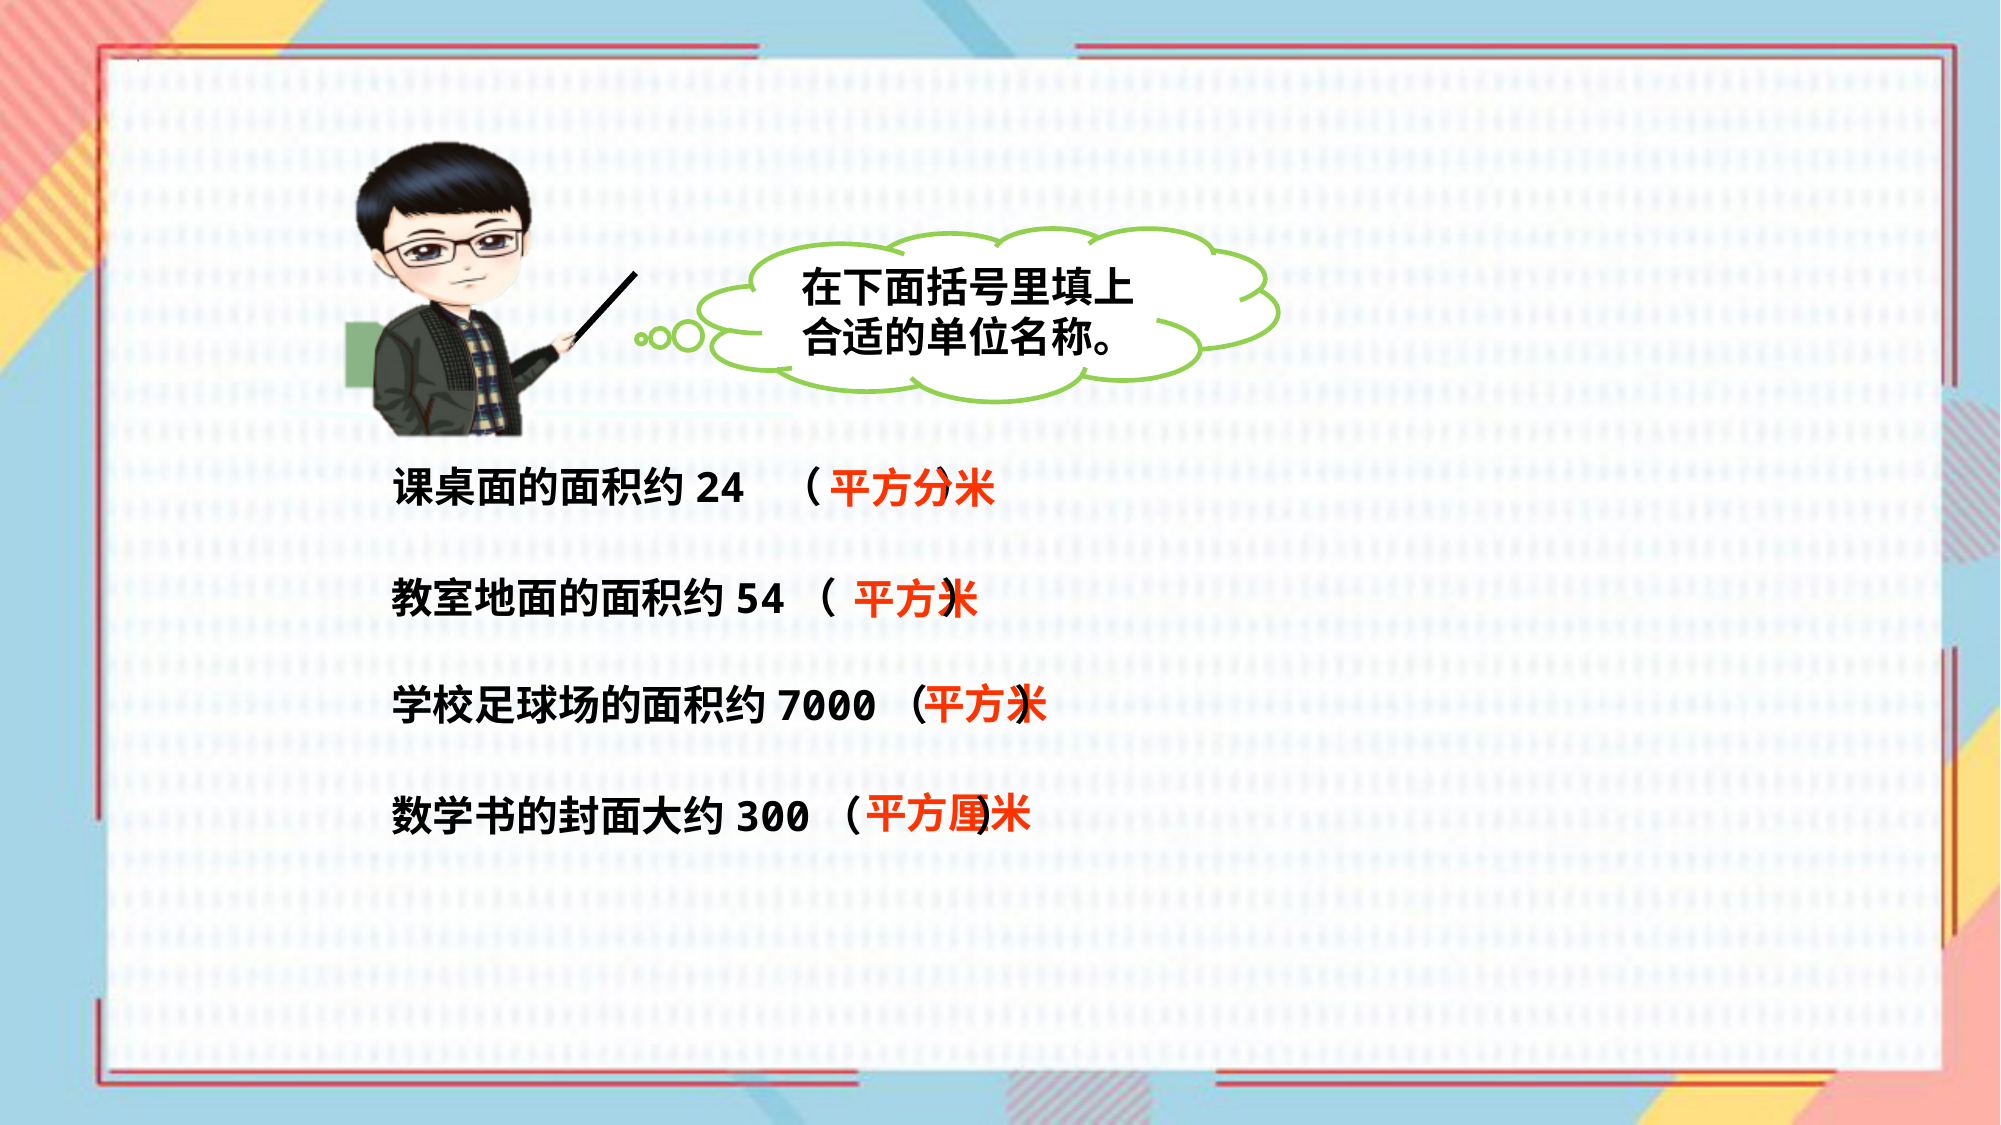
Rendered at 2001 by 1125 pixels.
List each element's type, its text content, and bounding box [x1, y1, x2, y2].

text_box 学校足球场的面积约7000（ ） [376, 671, 1197, 737]
picture [0, 0, 2001, 1125]
text_box 课桌面的面积约24 （ ） [358, 455, 814, 518]
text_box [276, 116, 856, 455]
text_box 教室地面的面积约54（ ） [376, 563, 1197, 629]
text_box 在下面括号里填上合适的单位名称。 [856, 227, 1280, 404]
text_box 课桌面的面积约24 （ ） [856, 453, 1179, 518]
text_box 数学书的封面大约300（ ） [376, 782, 1197, 848]
text_box 平方分米 [814, 454, 1042, 520]
